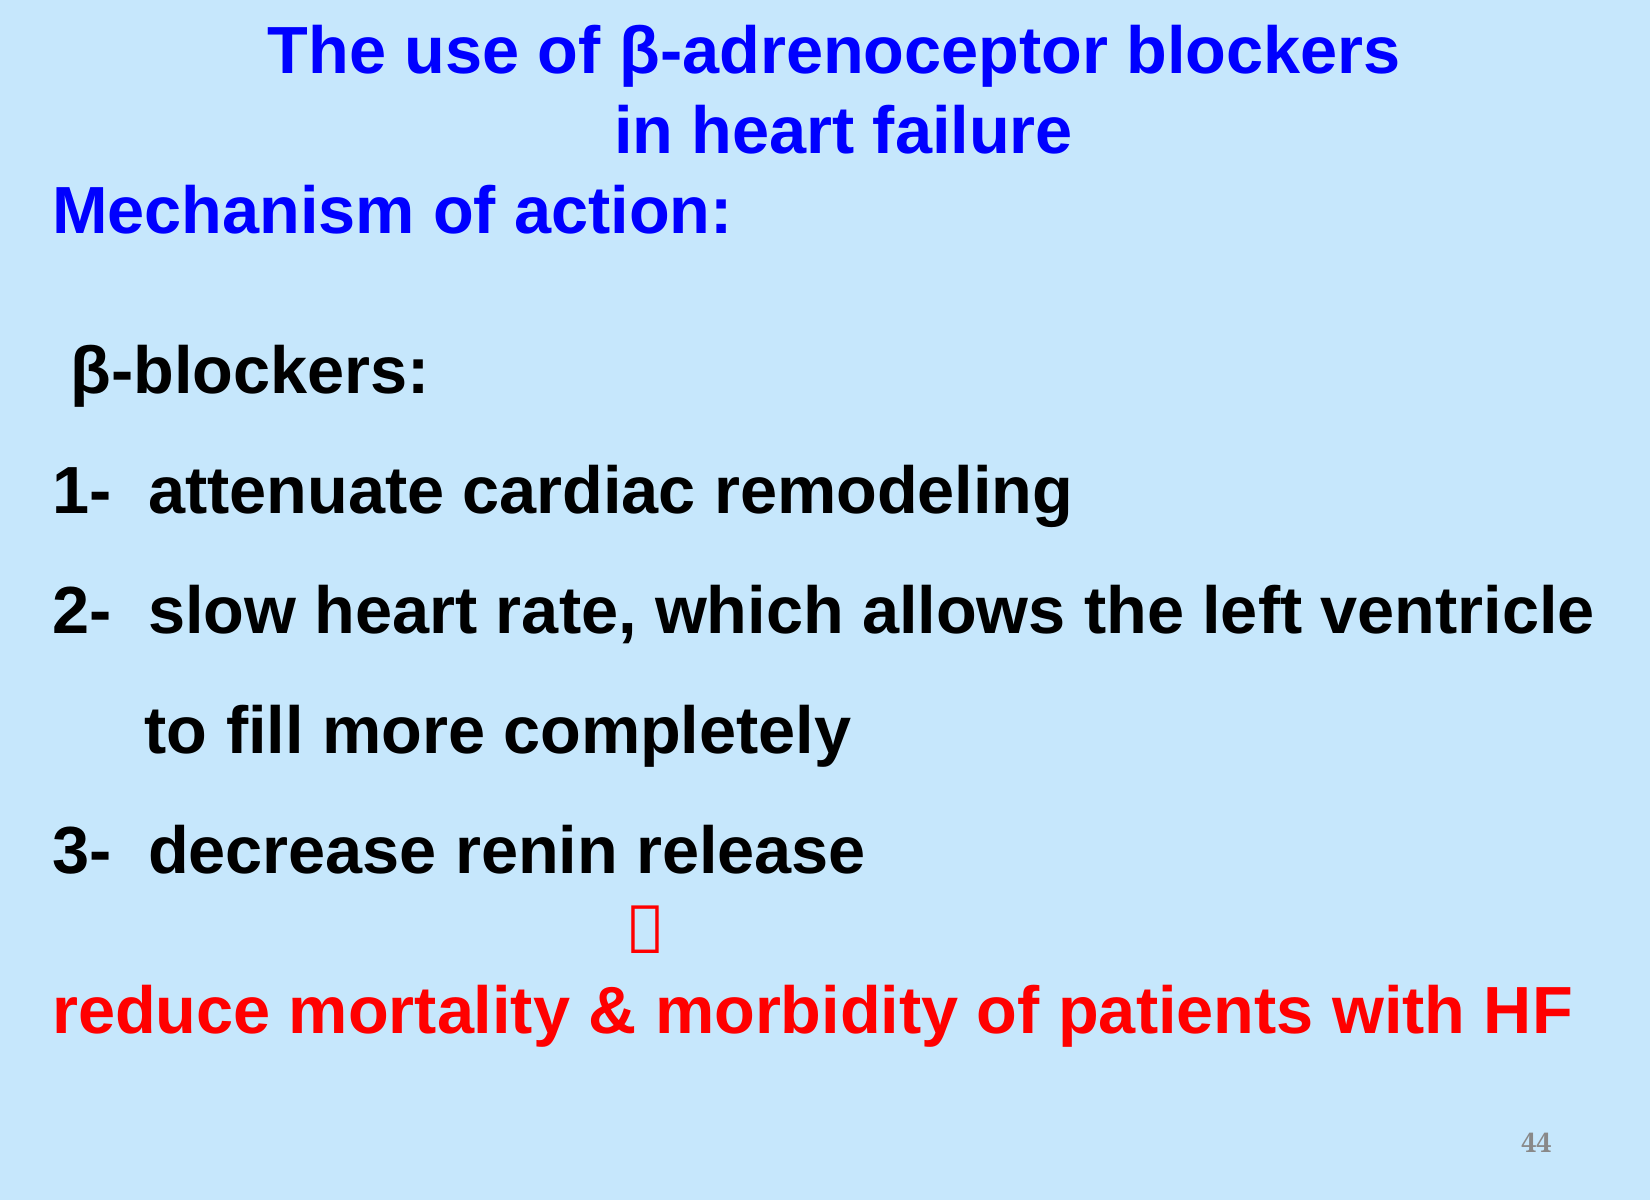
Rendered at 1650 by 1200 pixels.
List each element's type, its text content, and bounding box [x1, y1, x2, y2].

text_box The use of β-adrenoceptor blockers in heart failure Mechanism of action: β-blockers: 1- attenuate cardiac remodeling 2- slow heart rate, which allows the left ventricle to fill more completely 3- decrease renin release  reduce mortality & morbidity of patients with HF [37, 0, 1650, 1115]
slide_number 44 [1182, 1115, 1568, 1176]
